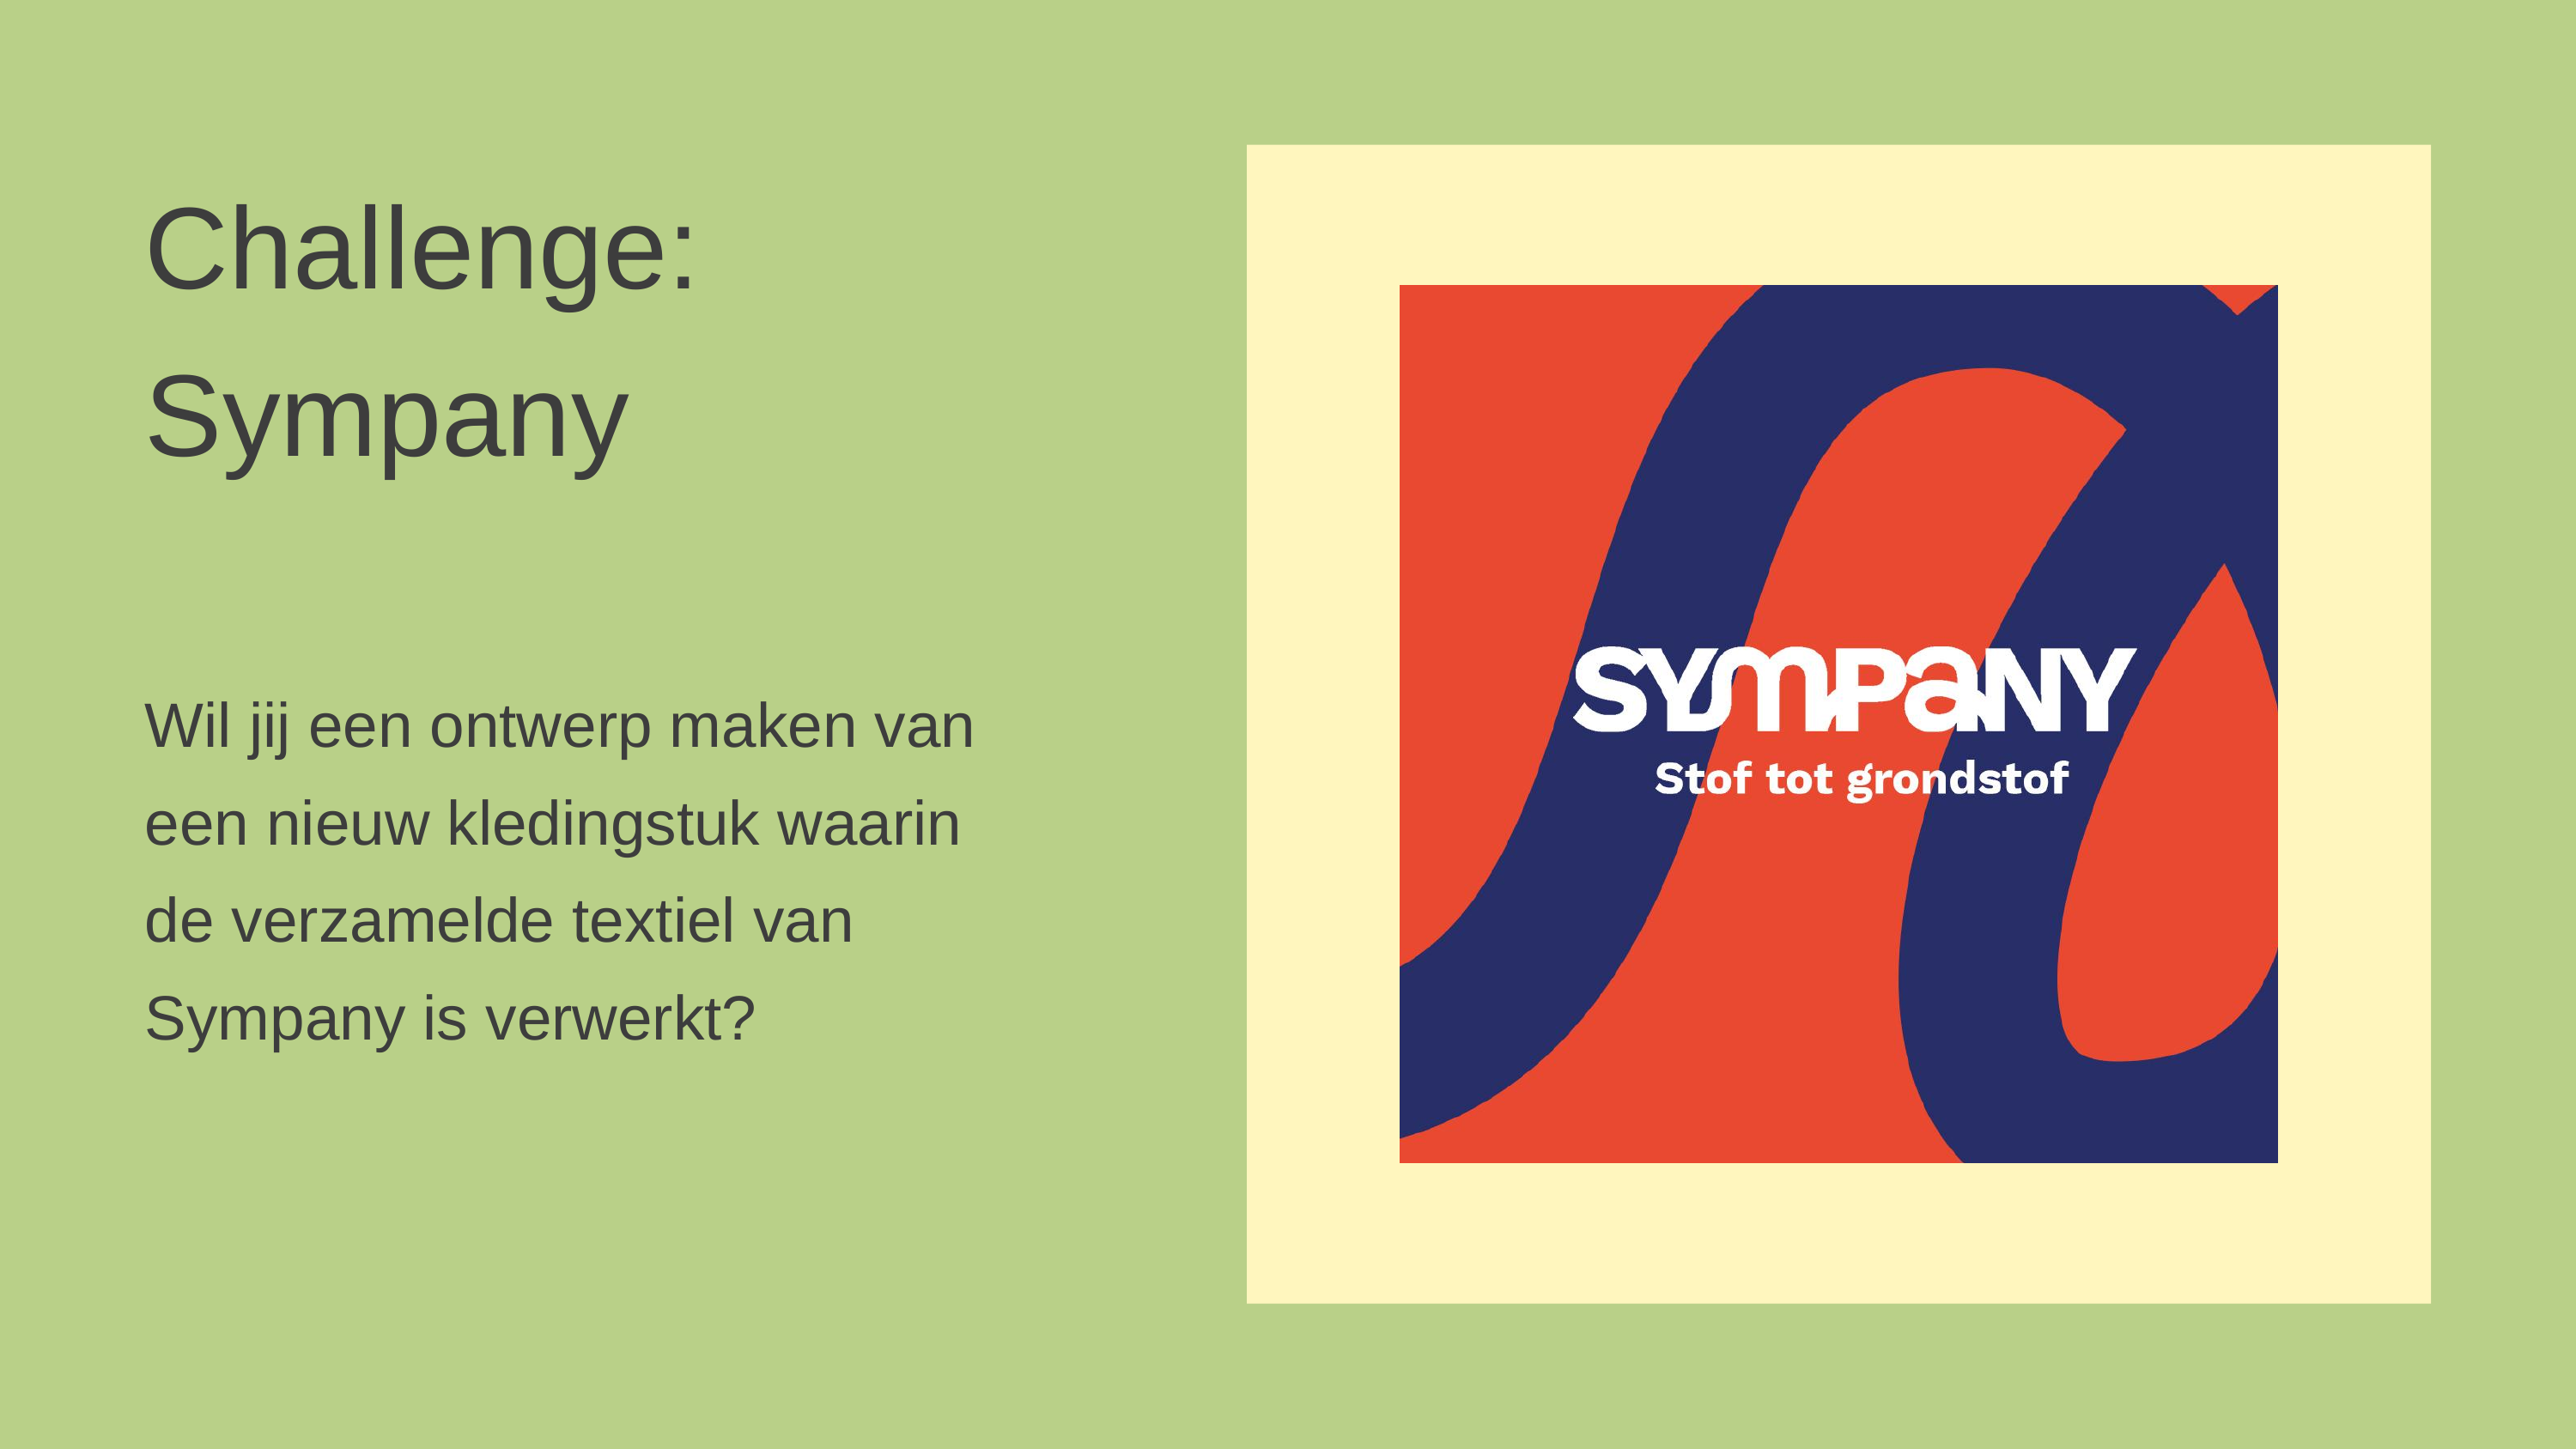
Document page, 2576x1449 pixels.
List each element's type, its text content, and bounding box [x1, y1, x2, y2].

text_box [1247, 144, 2432, 1304]
picture [1400, 285, 2279, 1164]
text_box Wil jij een ontwerp maken van een nieuw kledingstuk waarin de verzamelde textiel van Sympany is verwerkt? [144, 662, 983, 1053]
text_box Challenge: Sympany [144, 144, 1096, 480]
